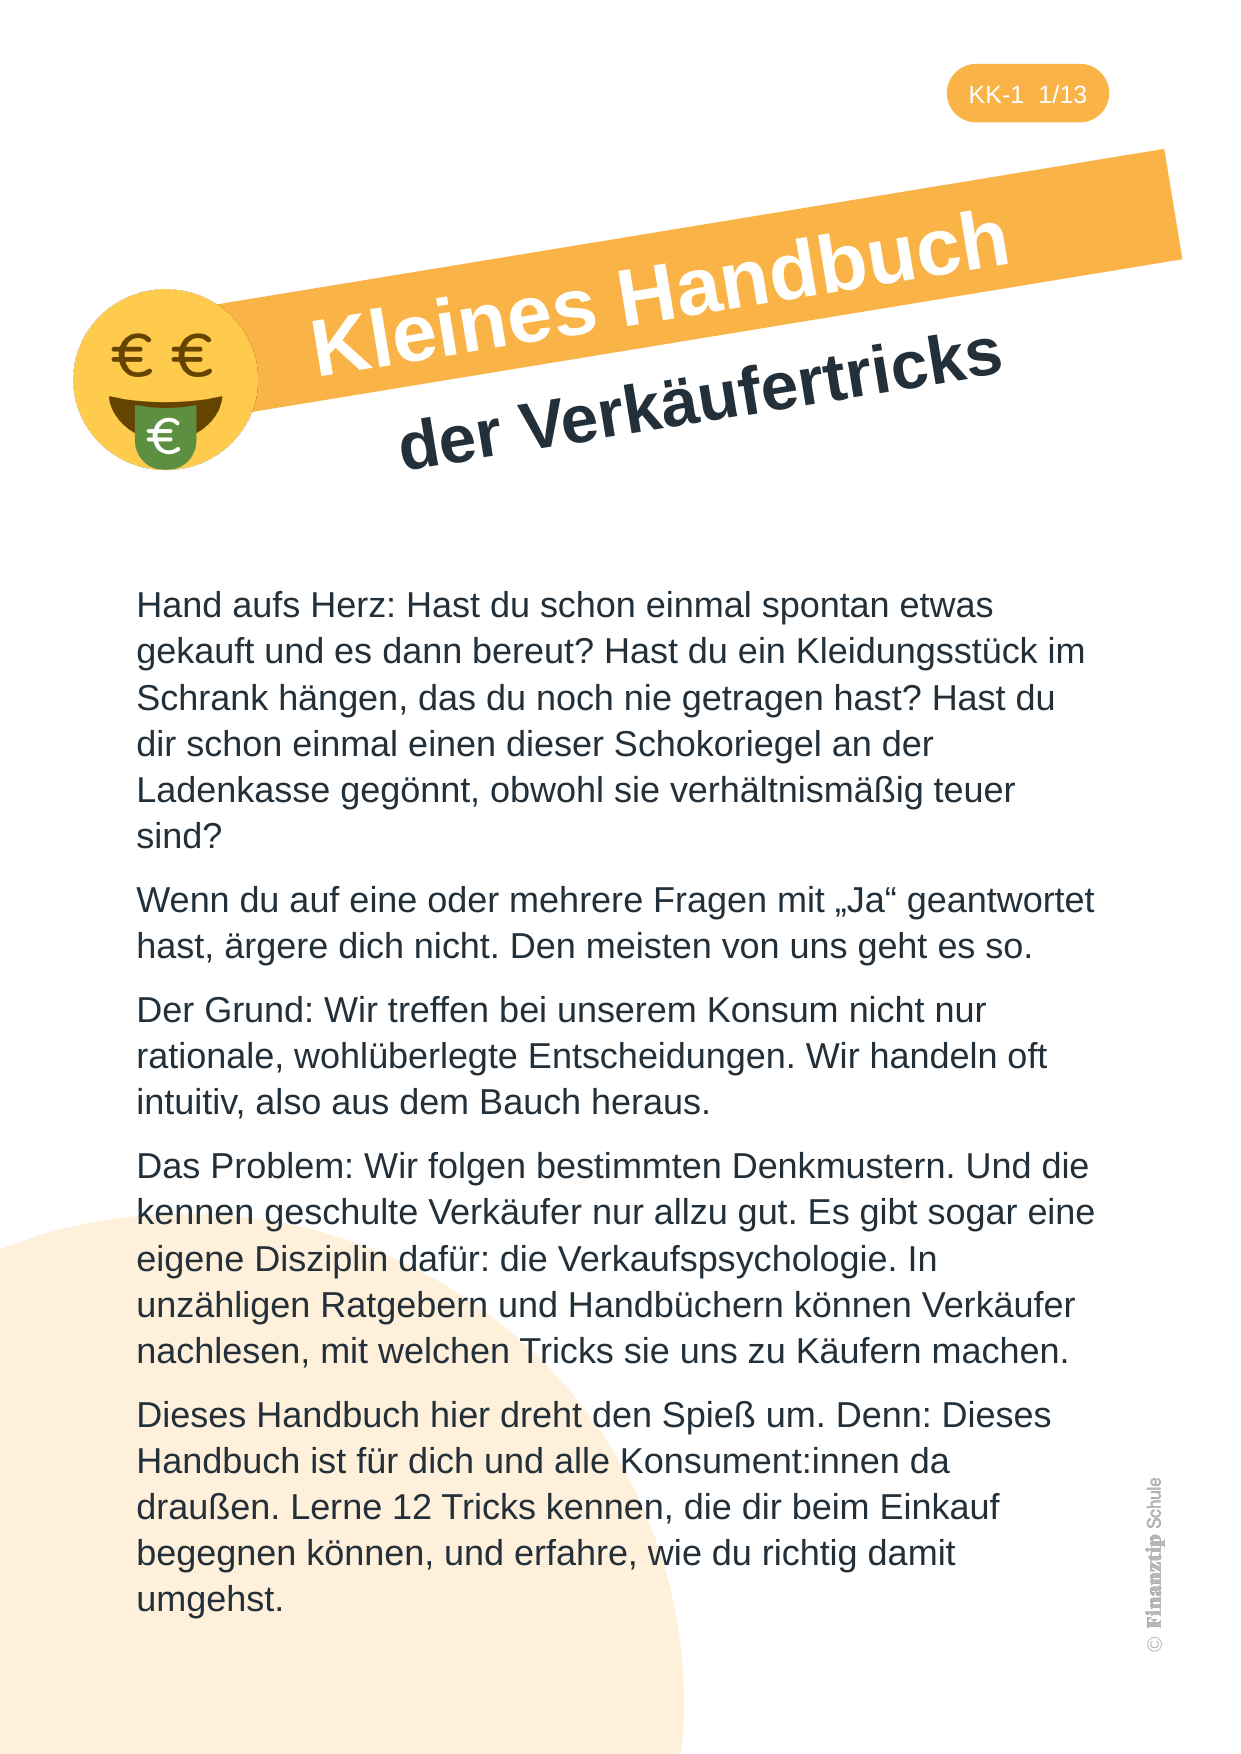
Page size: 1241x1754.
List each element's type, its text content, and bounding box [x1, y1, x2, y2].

text_box Hand aufs Herz: Hast du schon einmal spontan etwas gekauft und es dann bereut? Hast du ein Kleidungsstück im Schrank hängen, das du noch nie getragen hast? Hast du dir schon einmal einen dieser Schokoriegel an der Ladenkasse gegönnt, obwohl sie verhältnismäßig teuer sind? Wenn du auf eine oder mehrere Fragen mit „Ja“ geantwortet hast, ärgere dich nicht. Den meisten von uns geht es so. Der Grund: Wir treffen bei unserem Konsum nicht nur rationale, wohlüberlegte Entscheidungen. Wir handeln oft intuitiv, also aus dem Bauch heraus. Das Problem: Wir folgen bestimmten Denkmustern. Und die kennen geschulte Verkäufer nur allzu gut. Es gibt sogar eine eigene Disziplin dafür: die Verkaufspsychologie. In unzähligen Ratgebern und Handbüchern können Verkäufer nachlesen, mit welchen Tricks sie uns zu Käufern machen. Dieses Handbuch hier dreht den Spieß um. Denn: Dieses Handbuch ist für dich und alle Konsument:innen da draußen. Lerne 12 Tricks kennen, die dir beim Einkauf begegnen können, und erfahre, wie du richtig damit umgehst. [121, 571, 1119, 1627]
picture [1143, 1478, 1165, 1628]
picture [73, 289, 258, 470]
